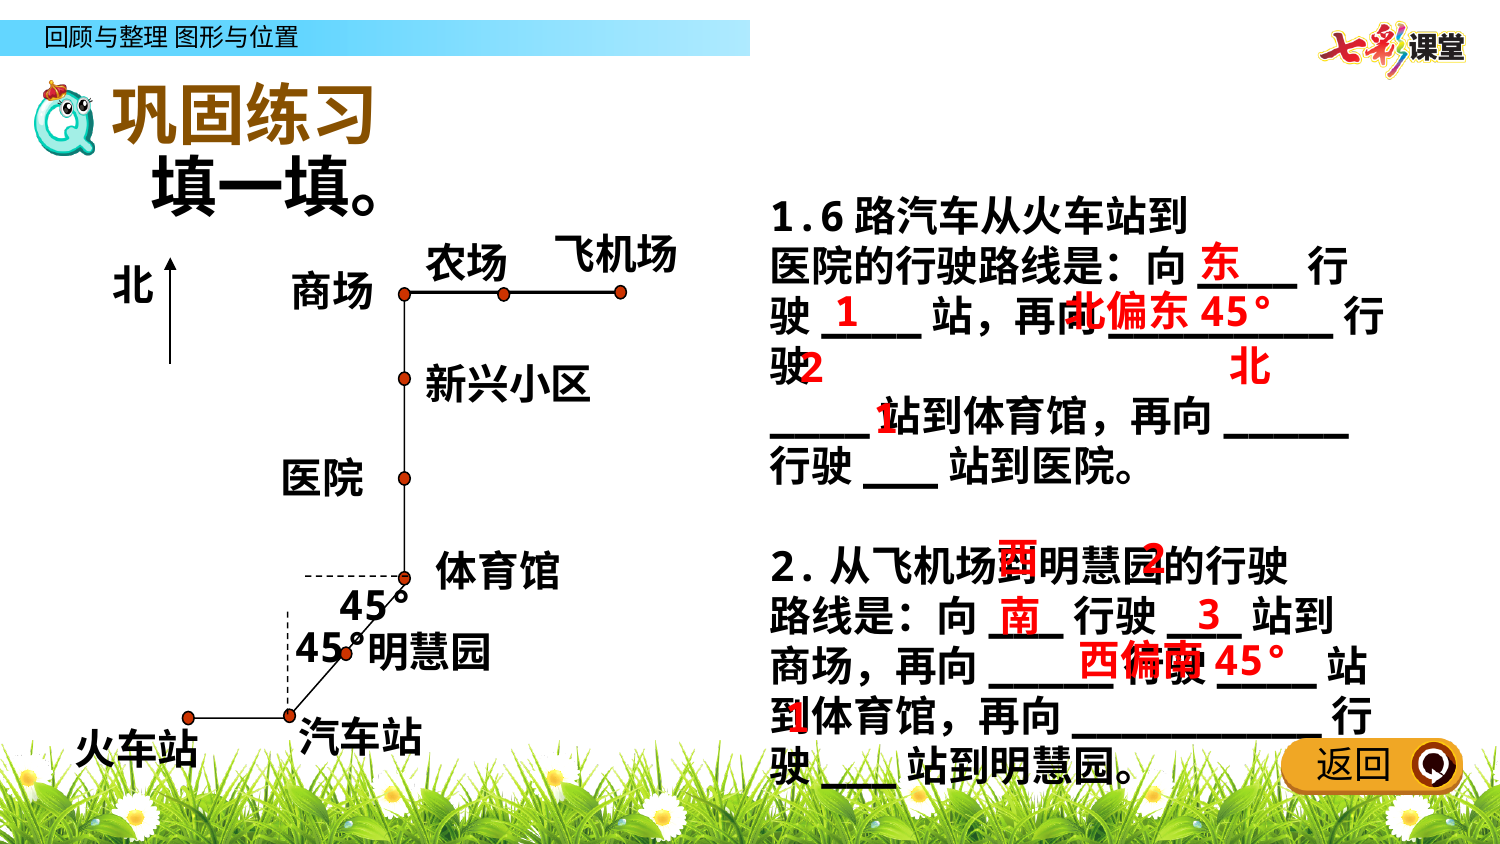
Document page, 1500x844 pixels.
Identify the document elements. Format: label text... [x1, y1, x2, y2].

picture [1316, 20, 1468, 80]
text_box 填一填。 [135, 136, 462, 218]
text_box 西偏南45° [1063, 626, 1332, 692]
text_box 北偏东45° [1049, 277, 1317, 342]
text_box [1281, 733, 1464, 795]
picture [34, 80, 96, 156]
text_box 1 [770, 683, 861, 748]
text_box 南 [984, 582, 1075, 648]
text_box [58, 219, 695, 782]
text_box 1 [819, 277, 911, 342]
text_box 1 [858, 384, 949, 450]
text_box 3 [1181, 580, 1272, 626]
text_box 2 [784, 332, 875, 398]
text_box 巩固练习 [100, 67, 404, 159]
text_box 2 [1126, 524, 1217, 590]
text_box 1.6路汽车从火车站到 医院的行驶路线是：向____行 驶____站，再向_________行驶 ____站到体育馆，再向_____ 行驶___站到医院。 2.从飞机场到明慧园的行驶 路线是：向___行驶___站到 商场，再向_____行驶____站 到体育馆，再向__________行驶___站到明慧园。 [754, 182, 1412, 798]
text_box 北 [1214, 332, 1306, 398]
picture [0, 740, 1500, 844]
text_box 东 [1184, 228, 1275, 277]
text_box 西 [983, 524, 1074, 590]
